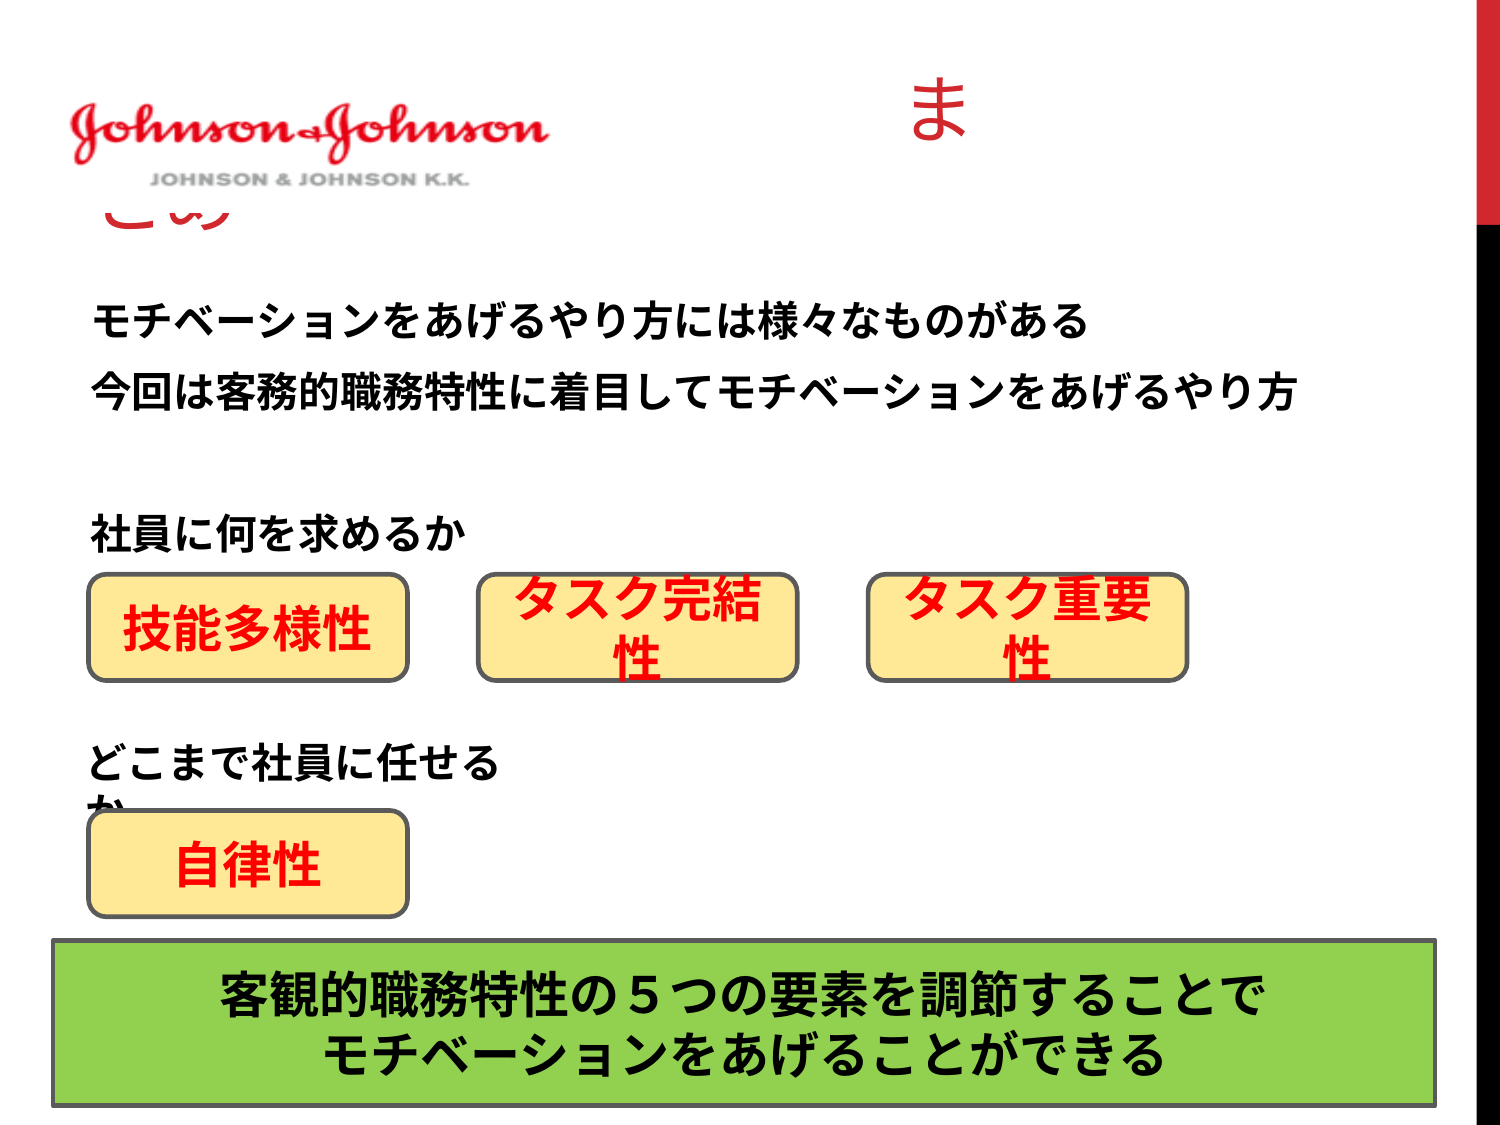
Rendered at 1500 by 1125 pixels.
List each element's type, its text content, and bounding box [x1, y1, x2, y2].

text_box 客観的職務特性の５つの要素を調節することで モチベーションをあげることができる [51, 938, 1437, 1108]
picture [52, 77, 574, 214]
text_box タスク重要性 [865, 571, 1190, 683]
text_box タスク完結性 [475, 571, 800, 683]
text_box 技能多様性 [86, 571, 410, 683]
text_box 自律性 [86, 808, 410, 920]
list モチベーションをあげるやり方には様々なものがある 今回は客務的職務特性に着目してモチベーションをあげるやり方 社員に何を求めるか [75, 287, 1325, 681]
title まとめ [75, 25, 1025, 250]
text_box どこまで社員に任せるか [70, 729, 556, 844]
